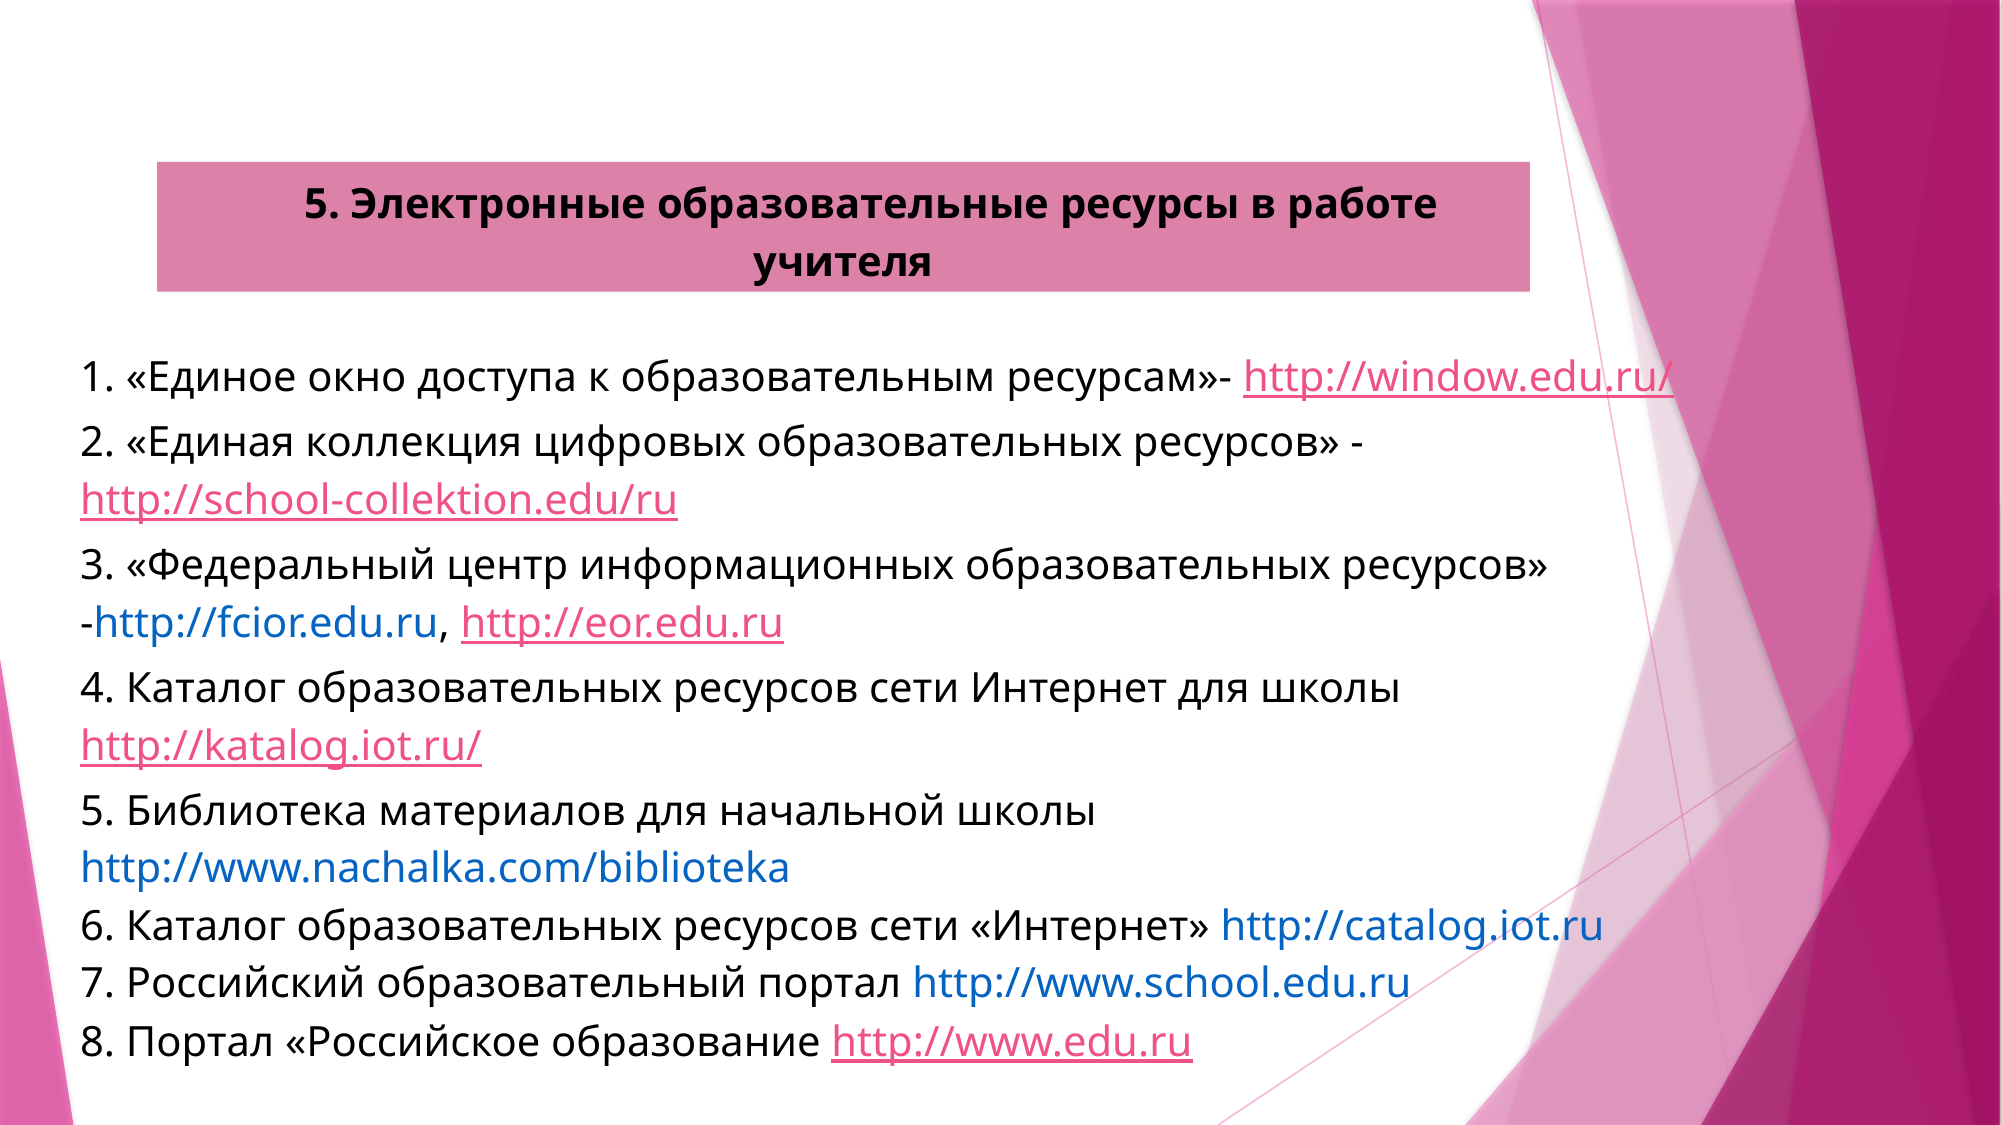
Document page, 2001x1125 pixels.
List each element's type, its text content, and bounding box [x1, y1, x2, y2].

text_box 5. Электронные образовательные ресурсы в работе учителя [157, 161, 1530, 292]
text_box 1. «Единое окно доступа к образовательным ресурсам»- http://window.edu.ru/ 2. «Единая коллекция цифровых образовательных ресурсов» - http://school-collektion.edu/ru 3. «Федеральный центр информационных образовательных ресурсов» -http://fcior.edu.ru, http://eor.edu.ru 4. Каталог образовательных ресурсов сети Интернет для школы http://katalog.iot.ru/ 5. Библиотека материалов для начальной школы http://www.nachalka.com/biblioteka 6. Каталог образовательных ресурсов сети «Интернет» http://catalog.iot.ru 7. Российский образовательный портал http://www.school.edu.ru 8. Портал «Российское образование http://www.edu.ru [65, 334, 1797, 1079]
